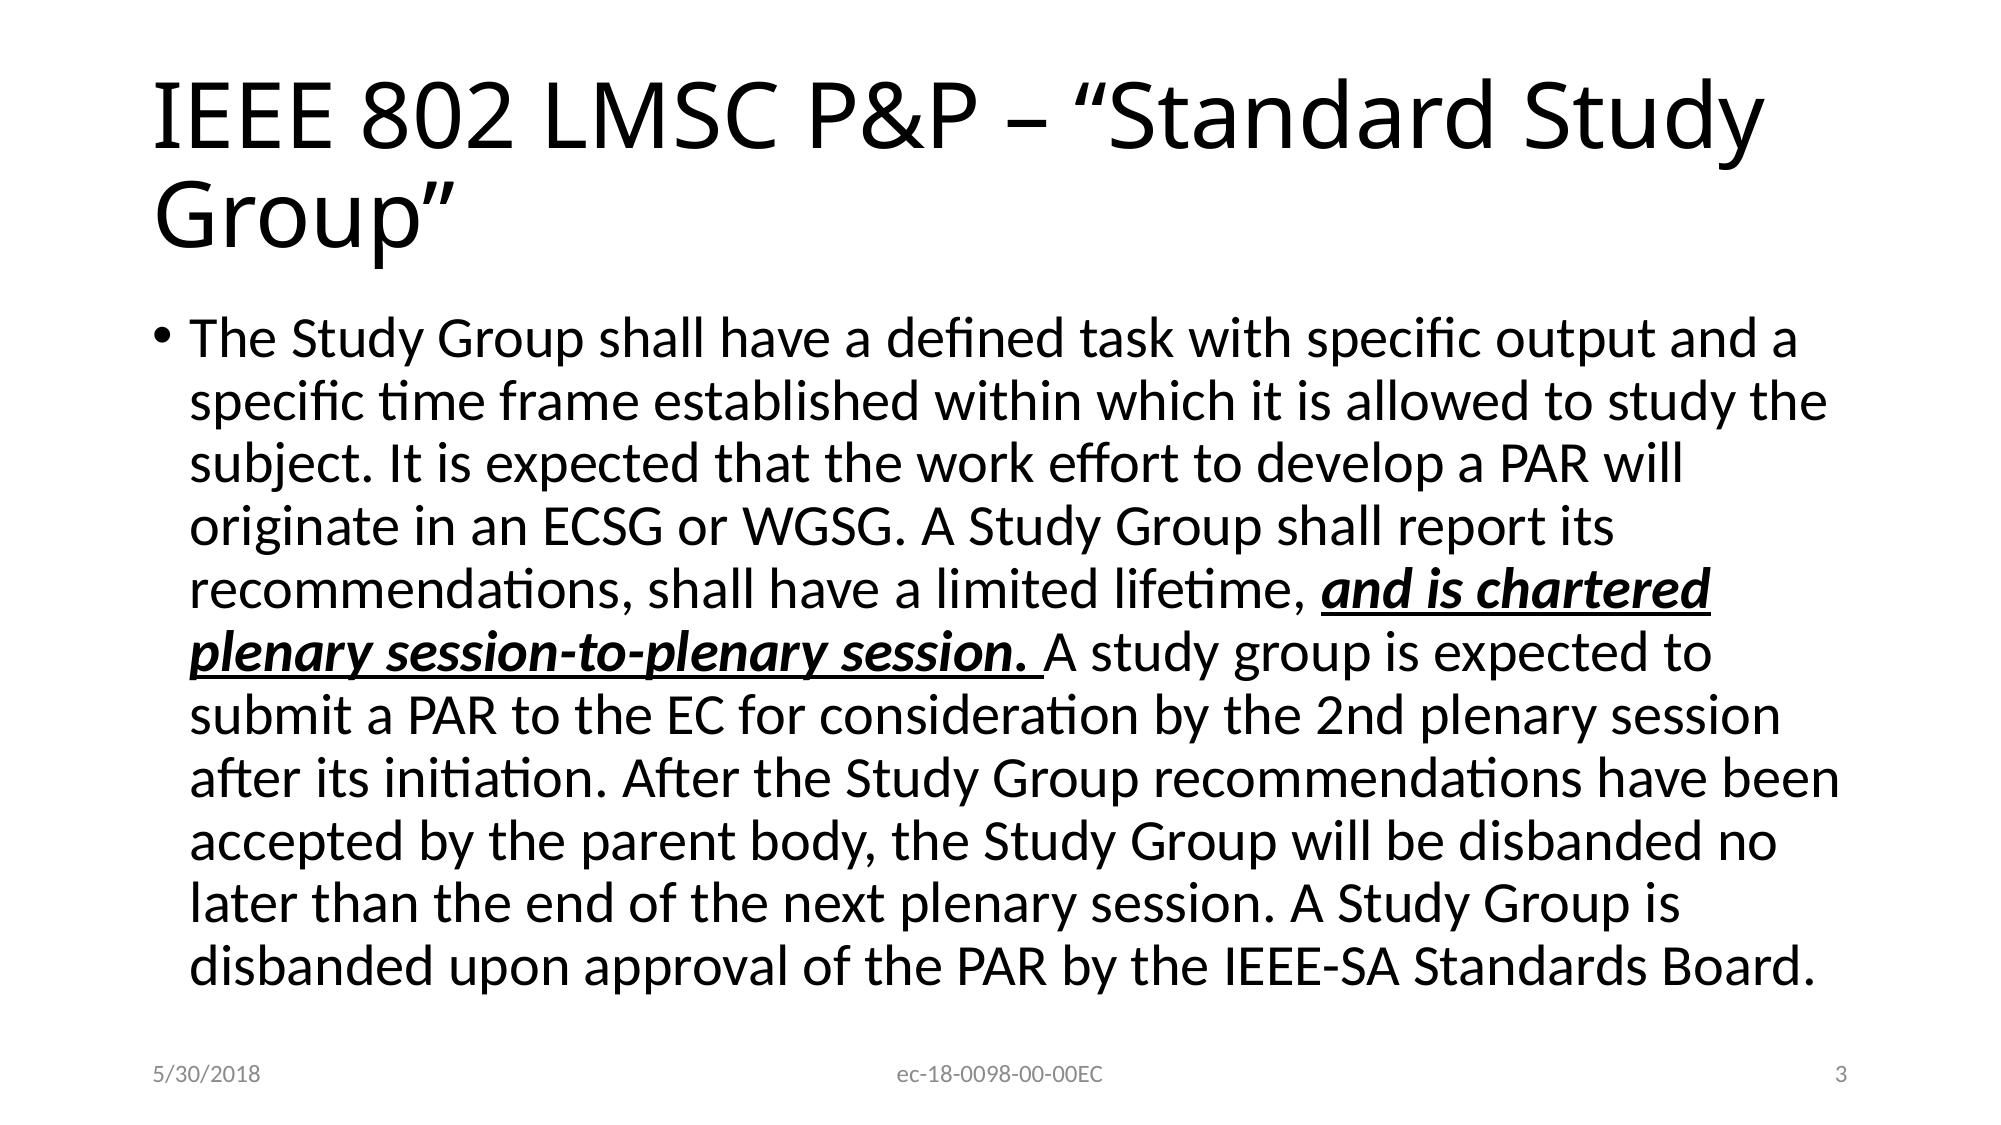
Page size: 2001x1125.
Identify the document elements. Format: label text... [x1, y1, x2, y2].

title IEEE 802 LMSC P&P – “Standard Study Group” [137, 59, 1863, 278]
list The Study Group shall have a defined task with specific output and a specific time frame established within which it is allowed to study the subject. It is expected that the work effort to develop a PAR will originate in an ECSG or WGSG. A Study Group shall report its recommendations, shall have a limited lifetime, and is chartered plenary session-to-plenary session. A study group is expected to submit a PAR to the EC for consideration by the 2nd plenary session after its initiation. After the Study Group recommendations have been accepted by the parent body, the Study Group will be disbanded no later than the end of the next plenary session. A Study Group is disbanded upon approval of the PAR by the IEEE-SA Standards Board. [137, 299, 1863, 1014]
footer ec-18-0098-00-00EC [662, 1042, 1338, 1103]
slide_number 3 [1412, 1042, 1863, 1103]
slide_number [137, 1042, 588, 1103]
